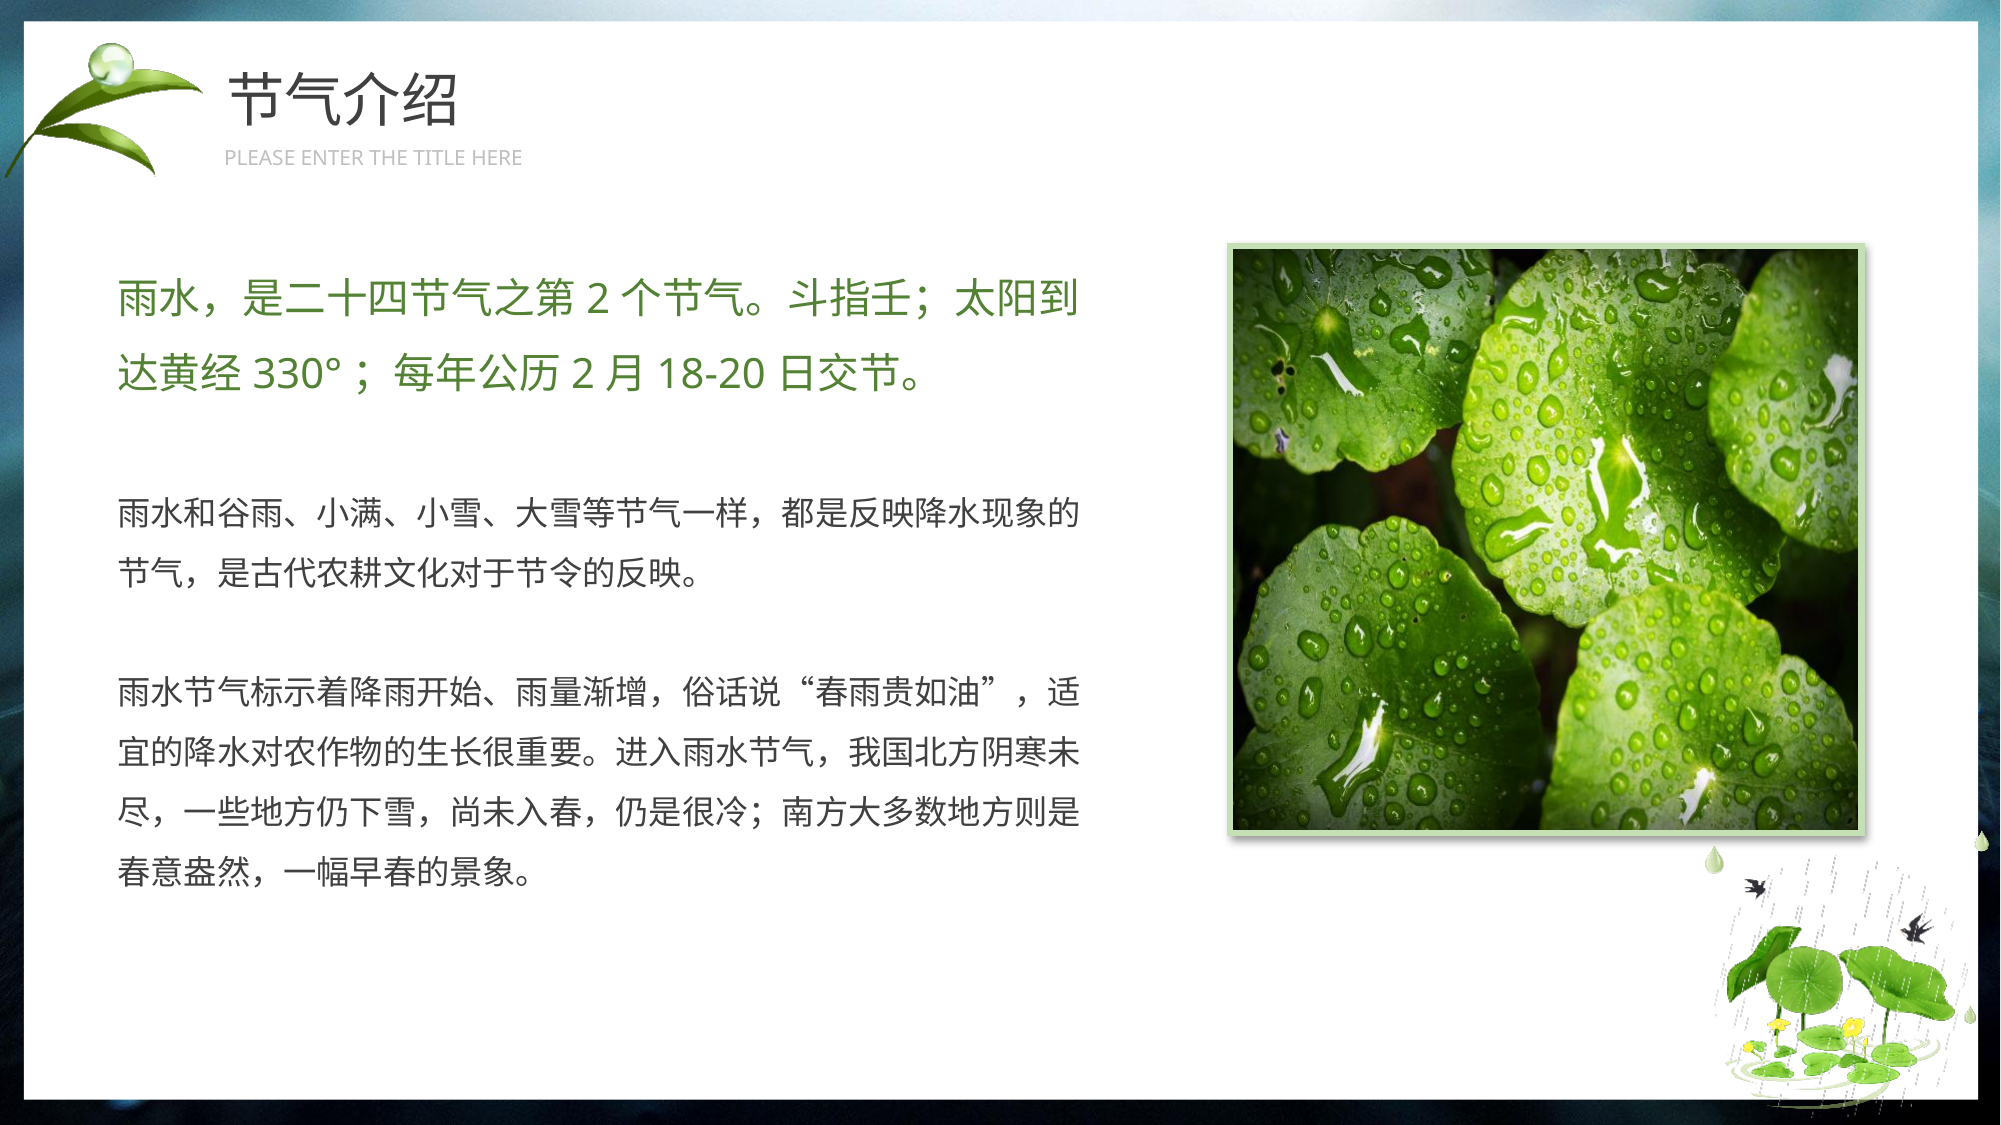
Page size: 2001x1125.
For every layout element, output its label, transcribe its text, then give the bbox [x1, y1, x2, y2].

picture [0, 0, 2001, 1125]
text_box 雨水，是二十四节气之第2个节气。斗指壬；太阳到达黄经330°；每年公历2月18-20日交节。 雨水和谷雨、小满、小雪、大雪等节气一样，都是反映降水现象的节气，是古代农耕文化对于节令的反映。 雨水节气标示着降雨开始、雨量渐增，俗话说“春雨贵如油”，适宜的降水对农作物的生长很重要。进入雨水节气，我国北方阴寒未尽，一些地方仍下雪，尚未入春，仍是很冷；南方大多数地方则是春意盎然，一幅早春的景象。 [102, 239, 1119, 899]
text_box [1229, 245, 1863, 834]
text_box PLEASE ENTER THE TITLE HERE [209, 132, 583, 177]
text_box 节气介绍 [211, 55, 552, 132]
